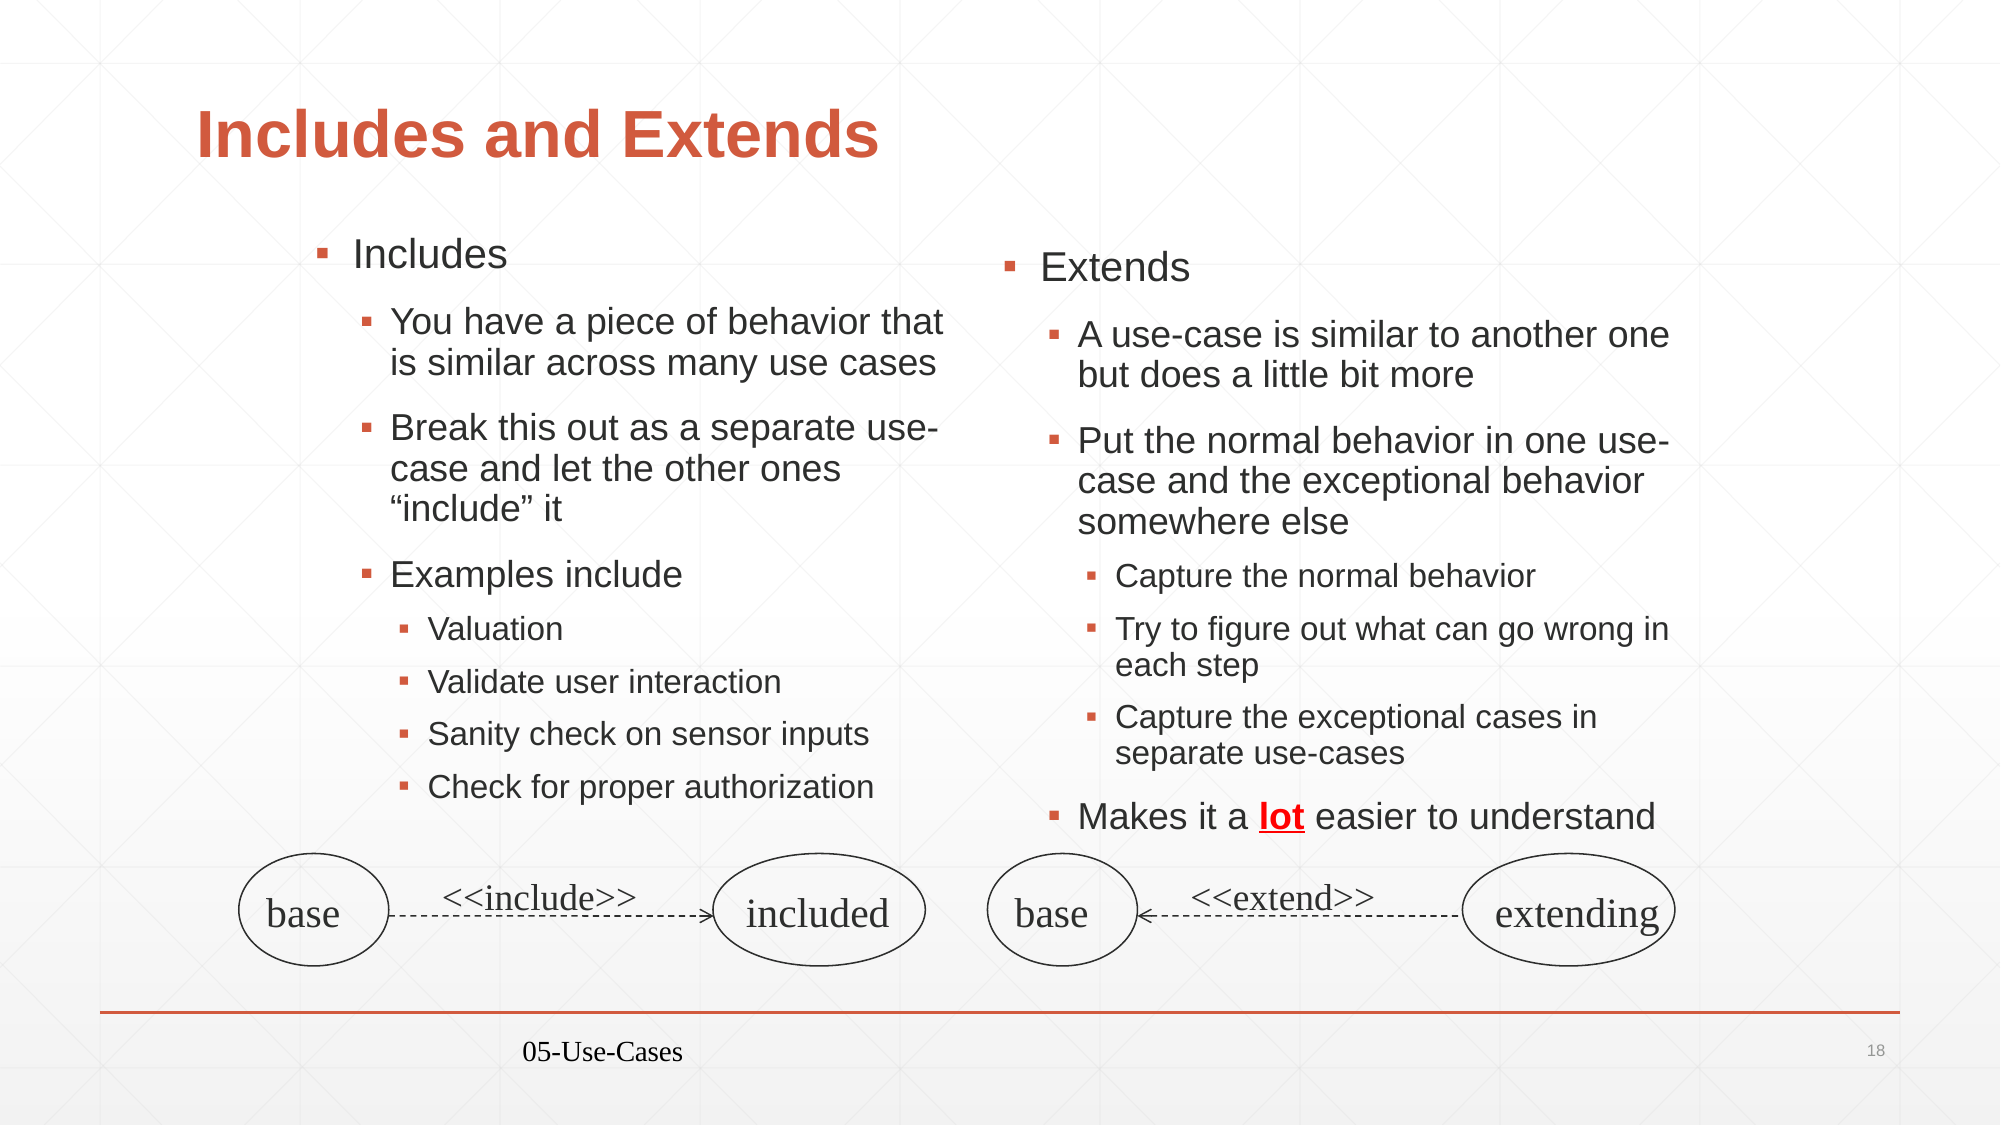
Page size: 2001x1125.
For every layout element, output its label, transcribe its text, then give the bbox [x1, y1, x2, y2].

footer 05-Use-Cases [99, 1031, 1106, 1069]
slide_number 18 [1749, 1031, 1901, 1069]
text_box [238, 853, 926, 966]
list Includes You have a piece of behavior that is similar across many use cases Break this out as a separate use-case and let the other ones “include” it Examples include Valuation Validate user interaction Sanity check on sensor inputs Check for proper authorization [300, 224, 973, 974]
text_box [987, 853, 1675, 966]
list Extends A use-case is similar to another one but does a little bit more Put the normal behavior in one use-case and the exceptional behavior somewhere else Capture the normal behavior Try to figure out what can go wrong in each step Capture the exceptional cases in separate use-cases Makes it a lot easier to understand [987, 237, 1716, 987]
title Includes and Extends [181, 89, 1416, 180]
